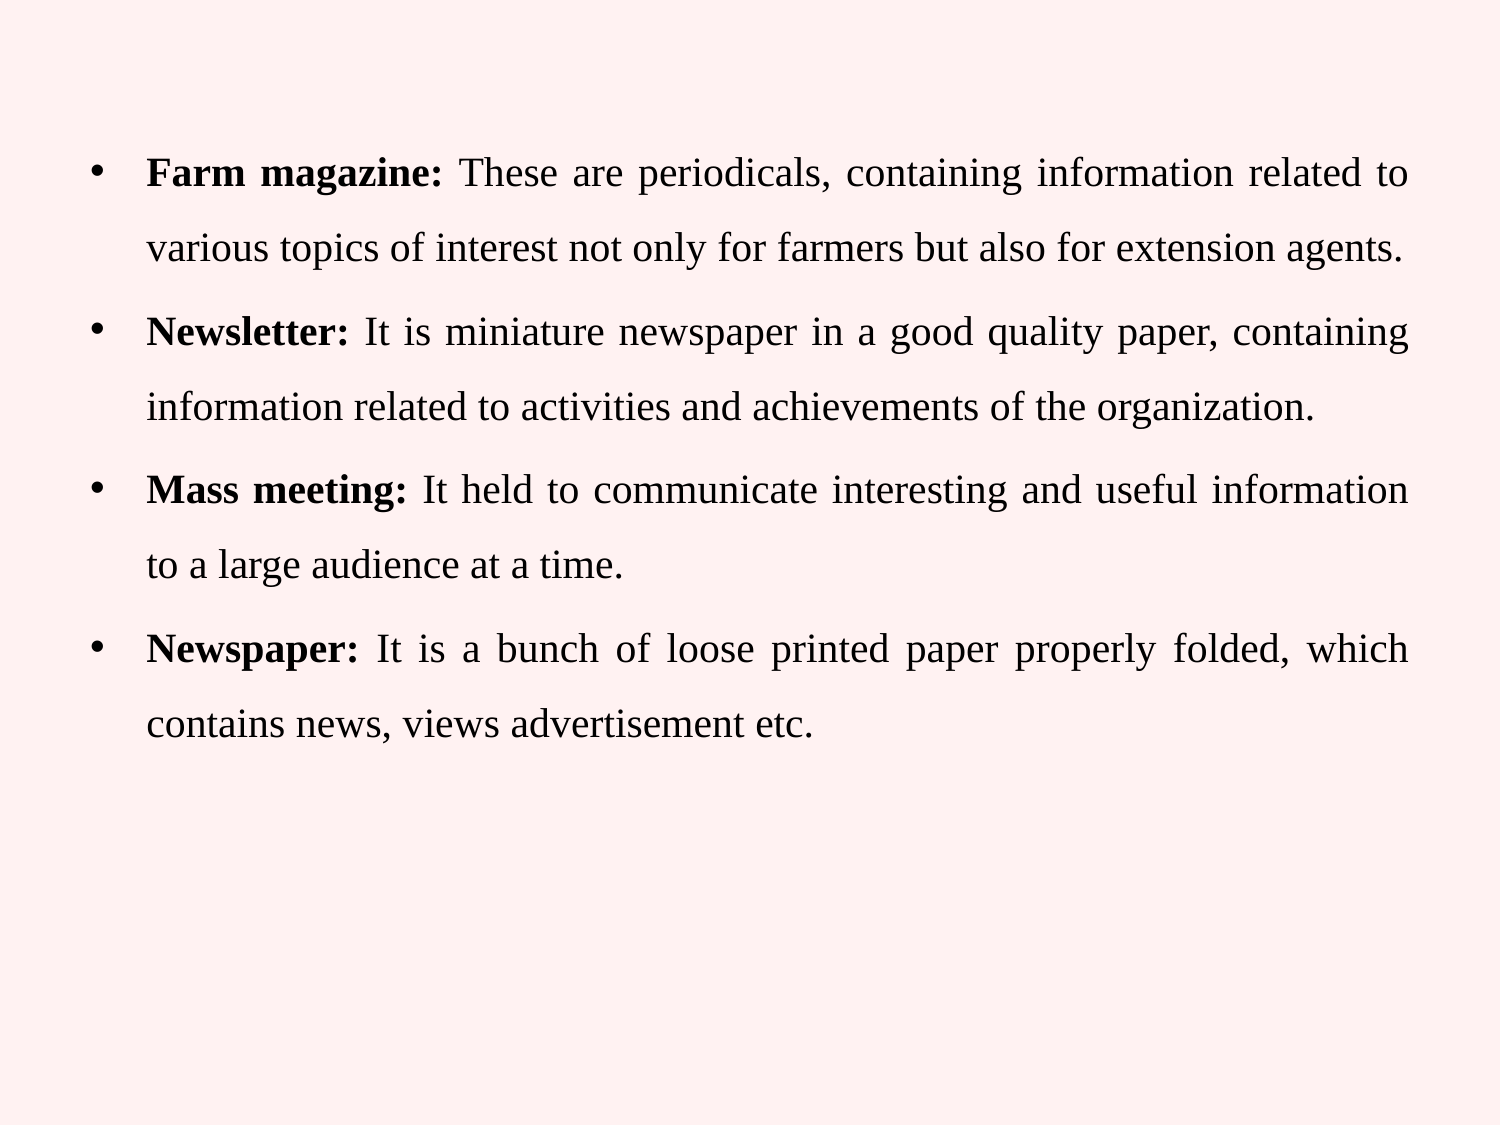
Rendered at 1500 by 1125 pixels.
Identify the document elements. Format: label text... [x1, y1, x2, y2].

list Farm magazine: These are periodicals, containing information related to various topics of interest not only for farmers but also for extension agents. Newsletter: It is miniature newspaper in a good quality paper, containing information related to activities and achievements of the organization. Mass meeting: It held to communicate interesting and useful information to a large audience at a time. Newspaper: It is a bunch of loose printed paper properly folded, which contains news, views advertisement etc. [75, 112, 1425, 1005]
